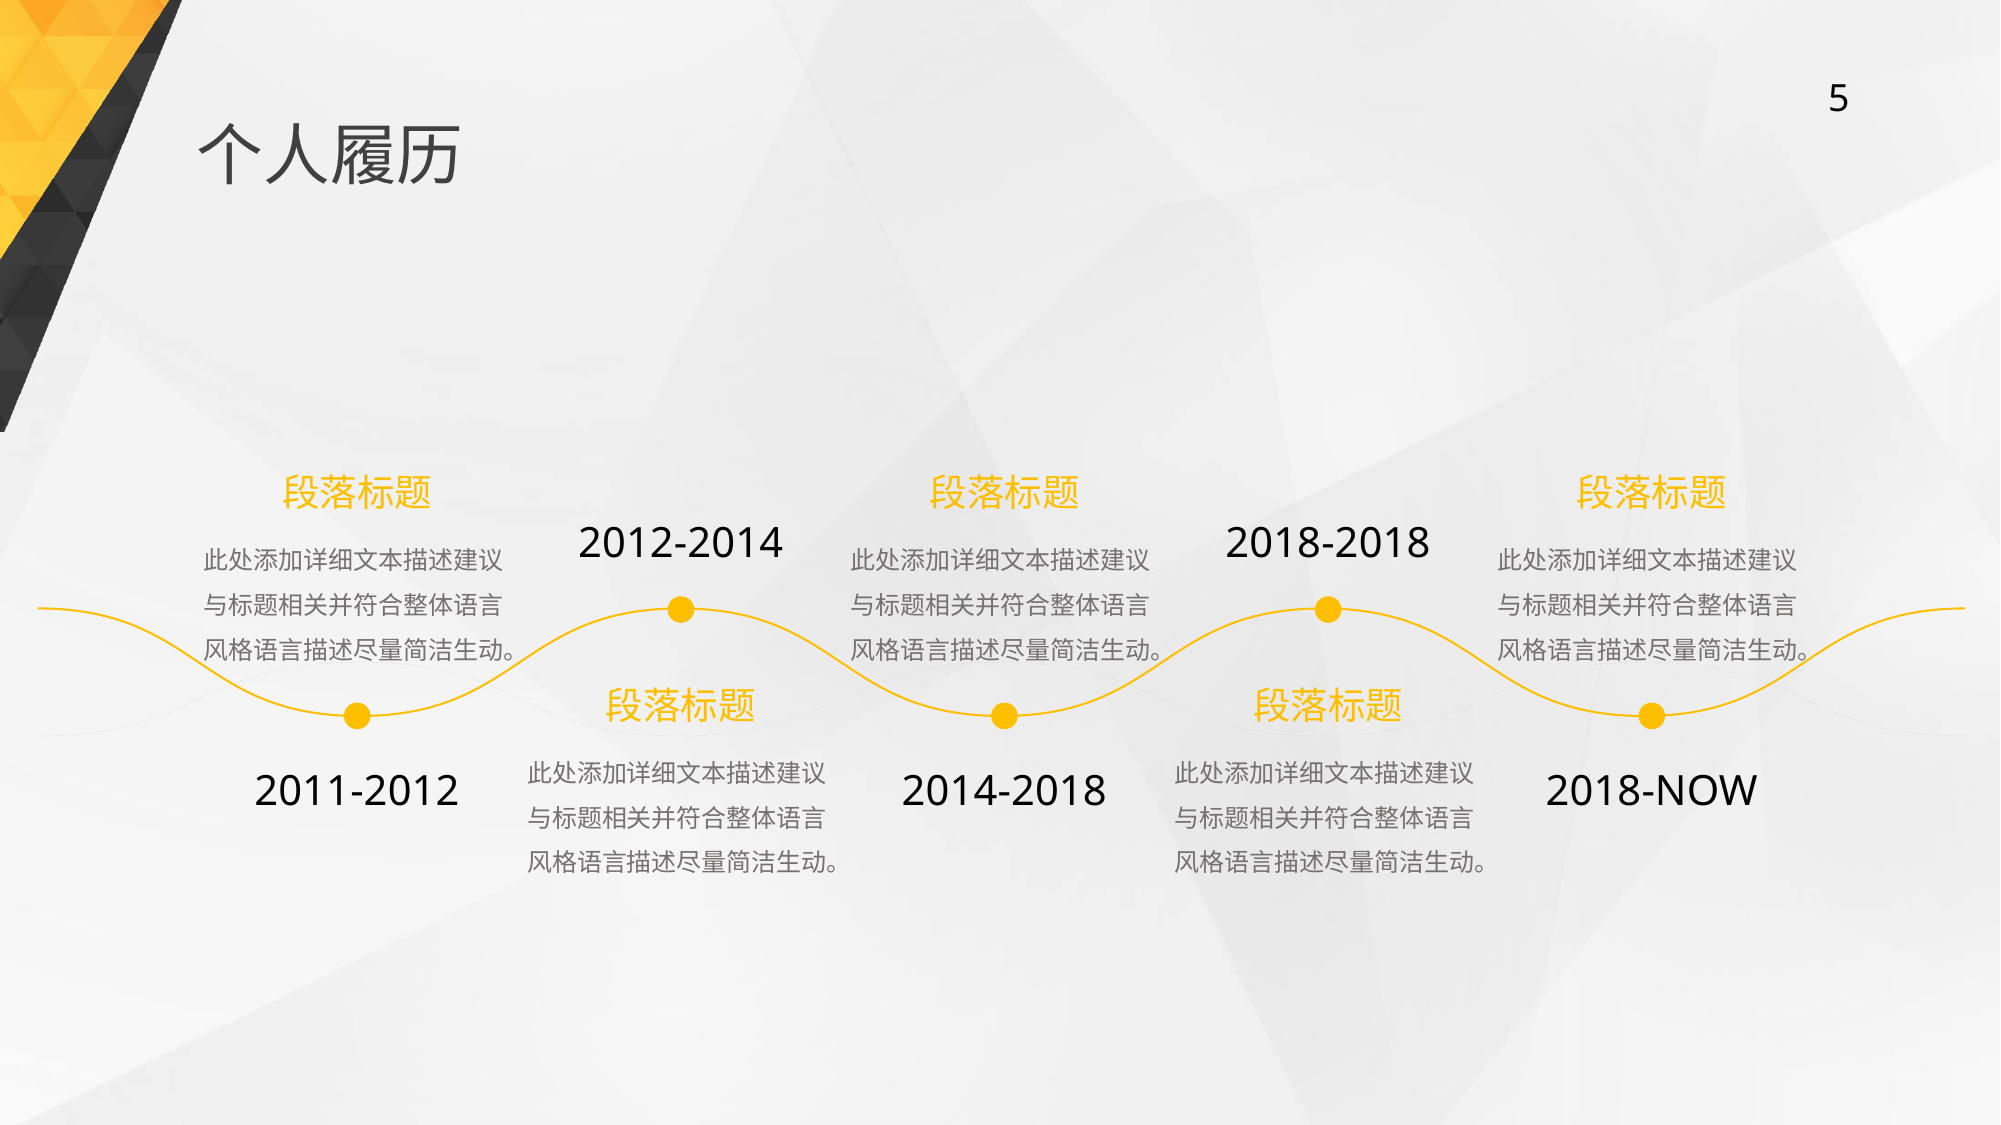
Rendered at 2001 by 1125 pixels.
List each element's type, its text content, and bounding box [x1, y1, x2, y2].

text_box [1637, 701, 1667, 731]
text_box 此处添加详细文本描述建议与标题相关并符合整体语言风格语言描述尽量简洁生动。 [1159, 734, 1497, 885]
text_box 2012-2014 [563, 508, 799, 573]
text_box 段落标题 [1561, 461, 1742, 522]
text_box [666, 595, 696, 624]
text_box 段落标题 [591, 674, 771, 734]
text_box [855, 672, 1148, 716]
text_box [1821, 608, 1966, 652]
text_box [1174, 608, 1313, 655]
text_box 此处添加详细文本描述建议与标题相关并符合整体语言风格语言描述尽量简洁生动。 [835, 522, 1174, 672]
text_box [771, 684, 1238, 737]
text_box 段落标题 [267, 461, 448, 522]
text_box [1498, 672, 1790, 716]
picture [0, 0, 2000, 1125]
text_box 个人履历 [181, 105, 479, 200]
text_box [1343, 608, 1483, 663]
text_box 2018-2018 [1210, 508, 1446, 573]
text_box [342, 701, 372, 731]
text_box 2014-2018 [886, 756, 1123, 822]
text_box [696, 608, 835, 659]
text_box 段落标题 [1238, 674, 1419, 734]
text_box [1419, 684, 1966, 737]
text_box 2011-2012 [239, 756, 475, 822]
text_box [213, 672, 505, 716]
text_box 此处添加详细文本描述建议与标题相关并符合整体语言风格语言描述尽量简洁生动。 [1483, 522, 1821, 672]
text_box [1313, 595, 1343, 624]
text_box [37, 684, 591, 737]
text_box [990, 701, 1019, 731]
text_box 此处添加详细文本描述建议与标题相关并符合整体语言风格语言描述尽量简洁生动。 [512, 734, 850, 885]
text_box [37, 608, 188, 656]
text_box [526, 608, 666, 659]
text_box 段落标题 [914, 461, 1095, 522]
text_box 此处添加详细文本描述建议与标题相关并符合整体语言风格语言描述尽量简洁生动。 [188, 522, 526, 672]
text_box 2018-NOW [1530, 756, 1773, 822]
